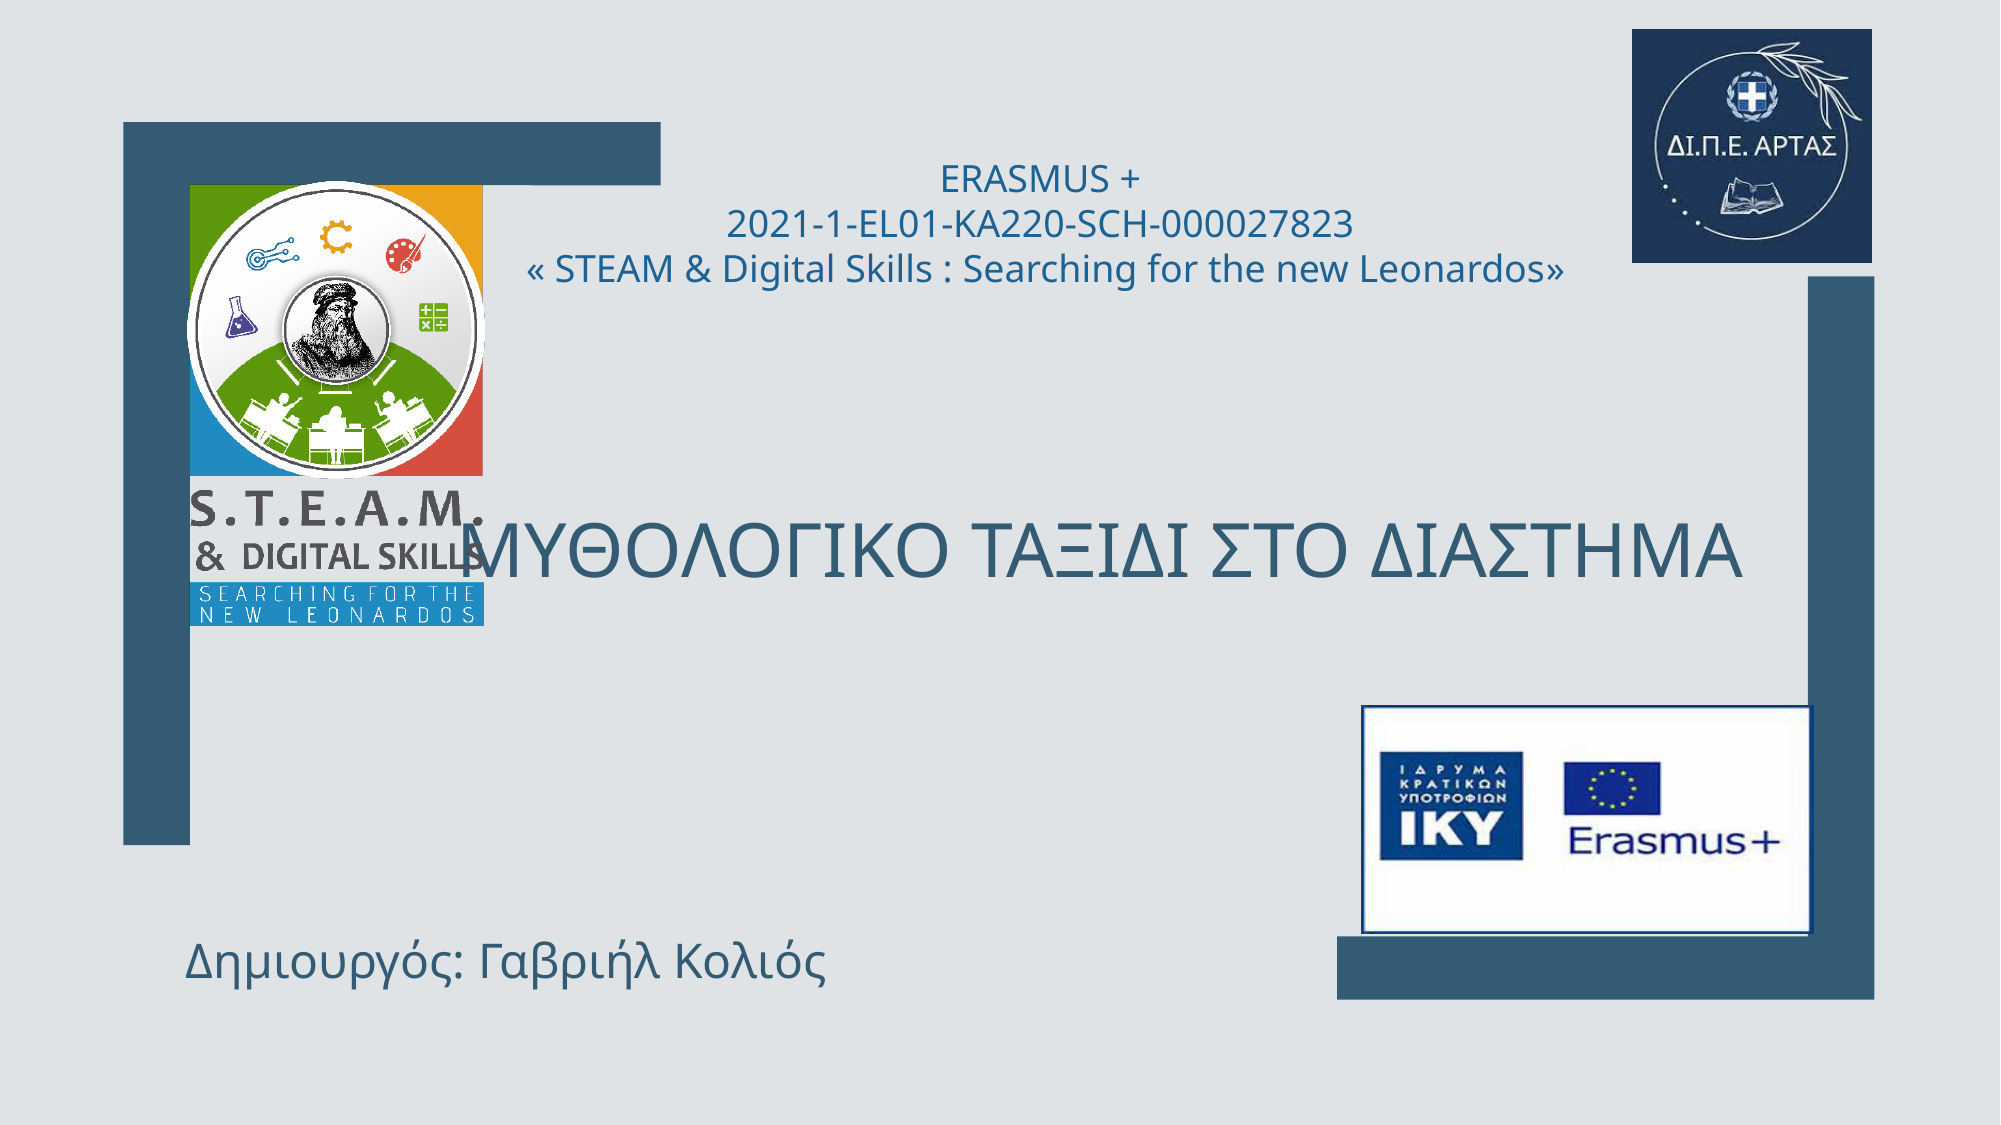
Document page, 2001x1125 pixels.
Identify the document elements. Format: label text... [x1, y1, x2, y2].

subtitle Δημιουργός: Γαβριήλ Κολιός [170, 729, 1671, 1002]
picture [1361, 705, 1814, 935]
picture [1632, 29, 1872, 263]
picture [187, 181, 485, 626]
title Μυθολογικο ταξιδι στο διαστημα [485, 404, 1779, 601]
text_box ERASMUS + 2021-1-EL01-KA220-SCH-000027823 « STEAM & Digital Skills : Searching for the new Leonardos» [117, 147, 1964, 298]
